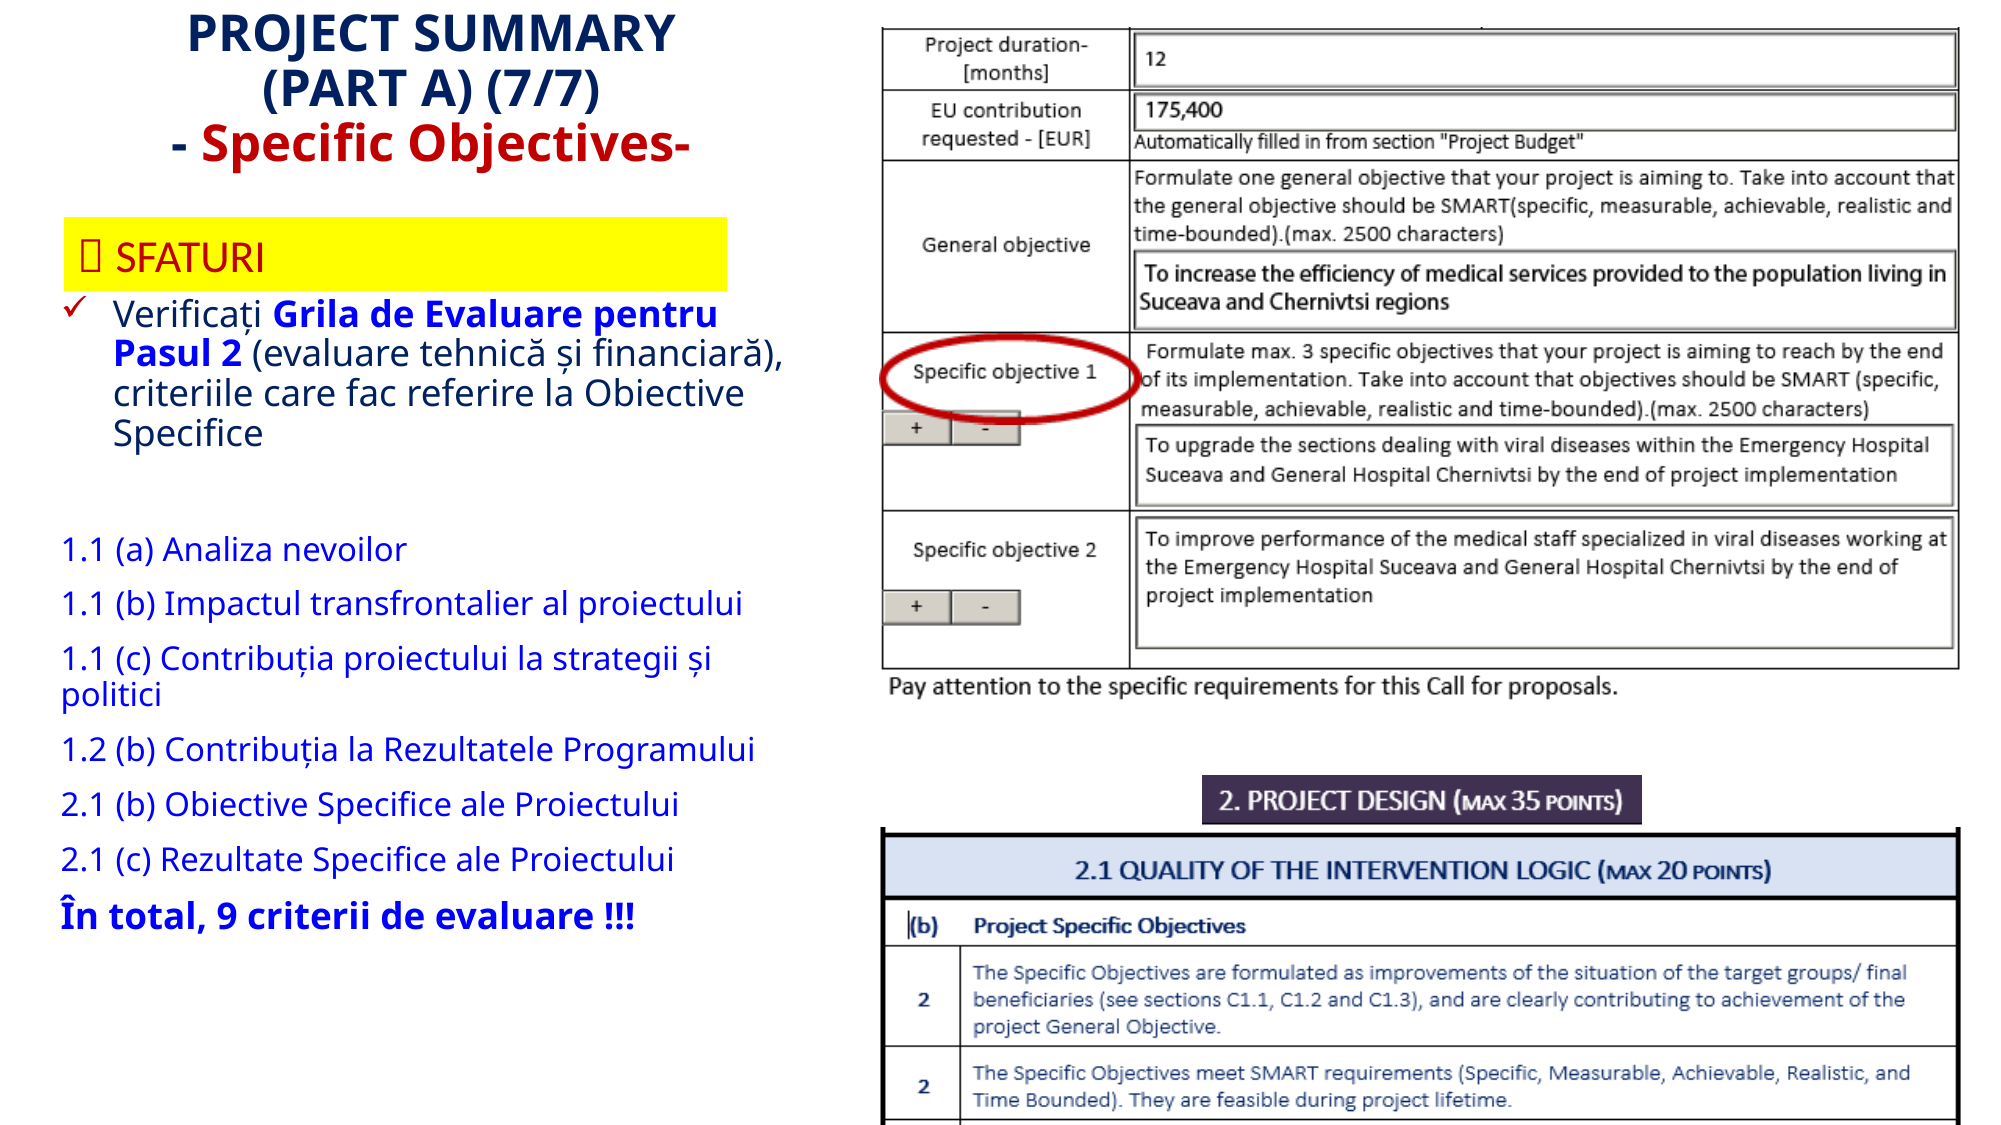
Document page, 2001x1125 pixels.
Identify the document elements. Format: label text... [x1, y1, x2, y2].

table_header  SFATURI [64, 217, 727, 291]
picture [879, 27, 1966, 701]
picture [876, 775, 1969, 1125]
title PROJECT SUMMARY (PART A) (7/7) - Specific Objectives- [34, 0, 829, 181]
subtitle Verificați Grila de Evaluare pentru Pasul 2 (evaluare tehnică și financiară), criteriile care fac referire la Obiective Specifice 1.1 (a) Analiza nevoilor 1.1 (b) Impactul transfrontalier al proiectului 1.1 (c) Contribuția proiectului la strategii și politici 1.2 (b) Contribuția la Rezultatele Programului 2.1 (b) Obiective Specifice ale Proiectului 2.1 (c) Rezultate Specifice ale Proiectului În total, 9 criterii de evaluare !!! [45, 216, 818, 951]
